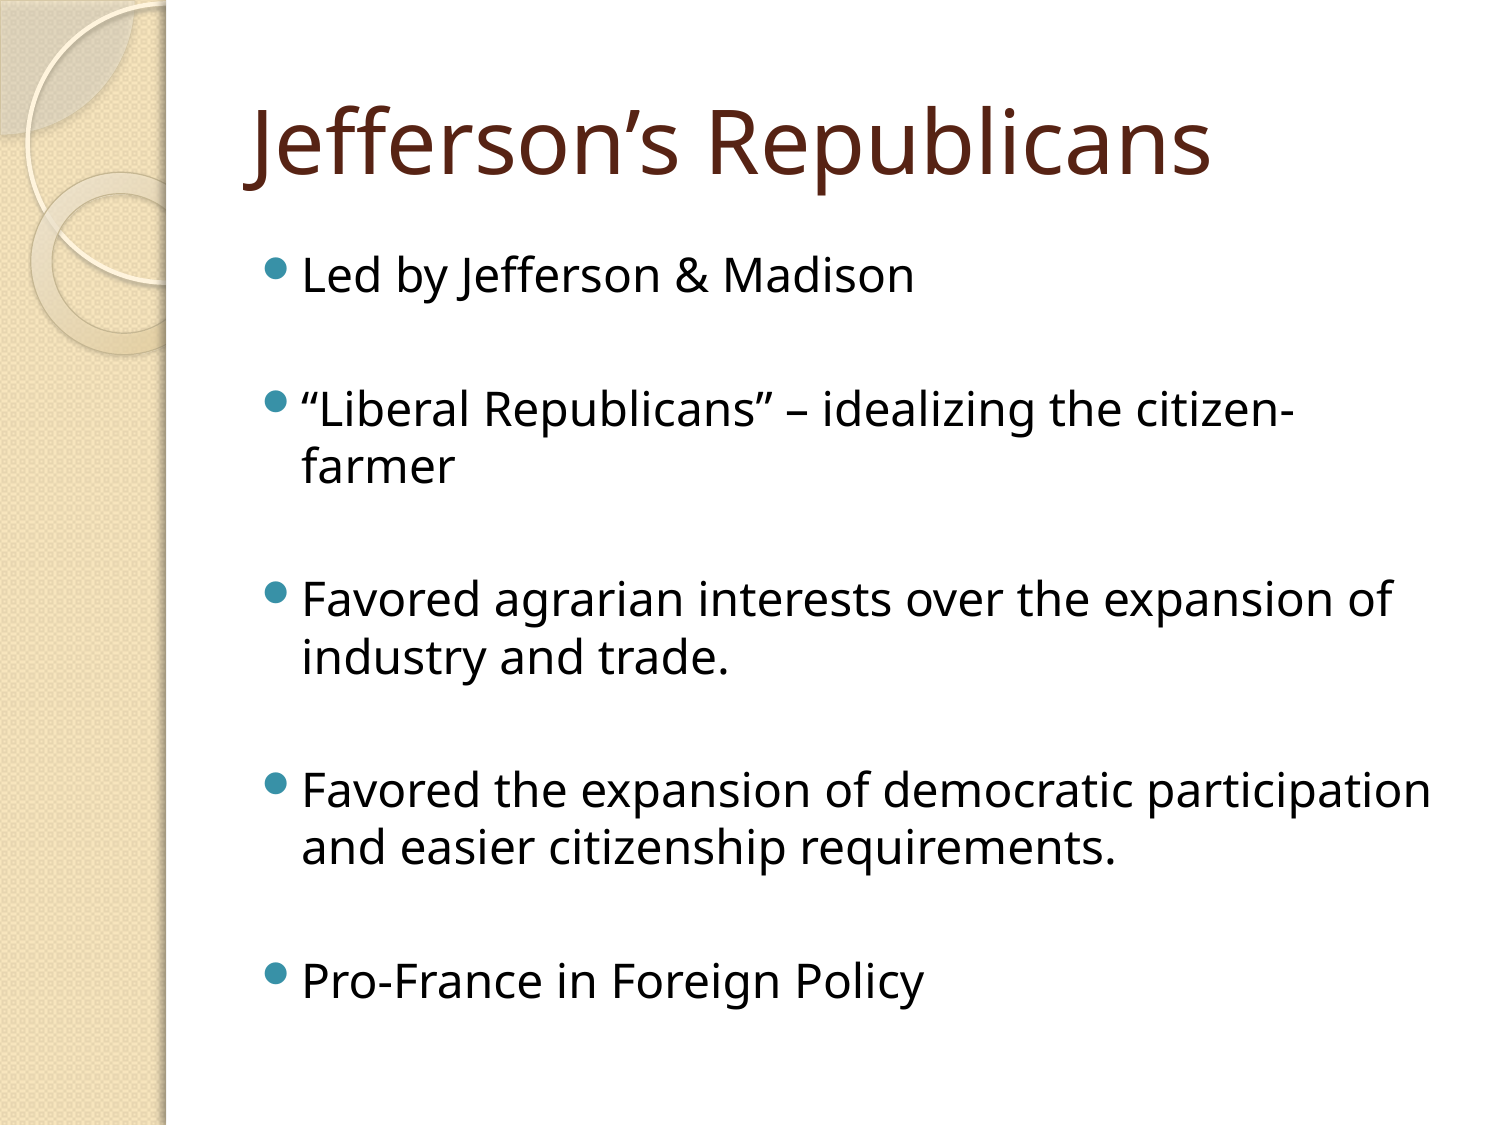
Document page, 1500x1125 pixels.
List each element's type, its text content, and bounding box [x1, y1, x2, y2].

title Jefferson’s Republicans [235, 45, 1466, 233]
list Led by Jefferson & Madison “Liberal Republicans” – idealizing the citizen-farmer Favored agrarian interests over the expansion of industry and trade. Favored the expansion of democratic participation and easier citizenship requirements. Pro-France in Foreign Policy [235, 237, 1466, 1025]
